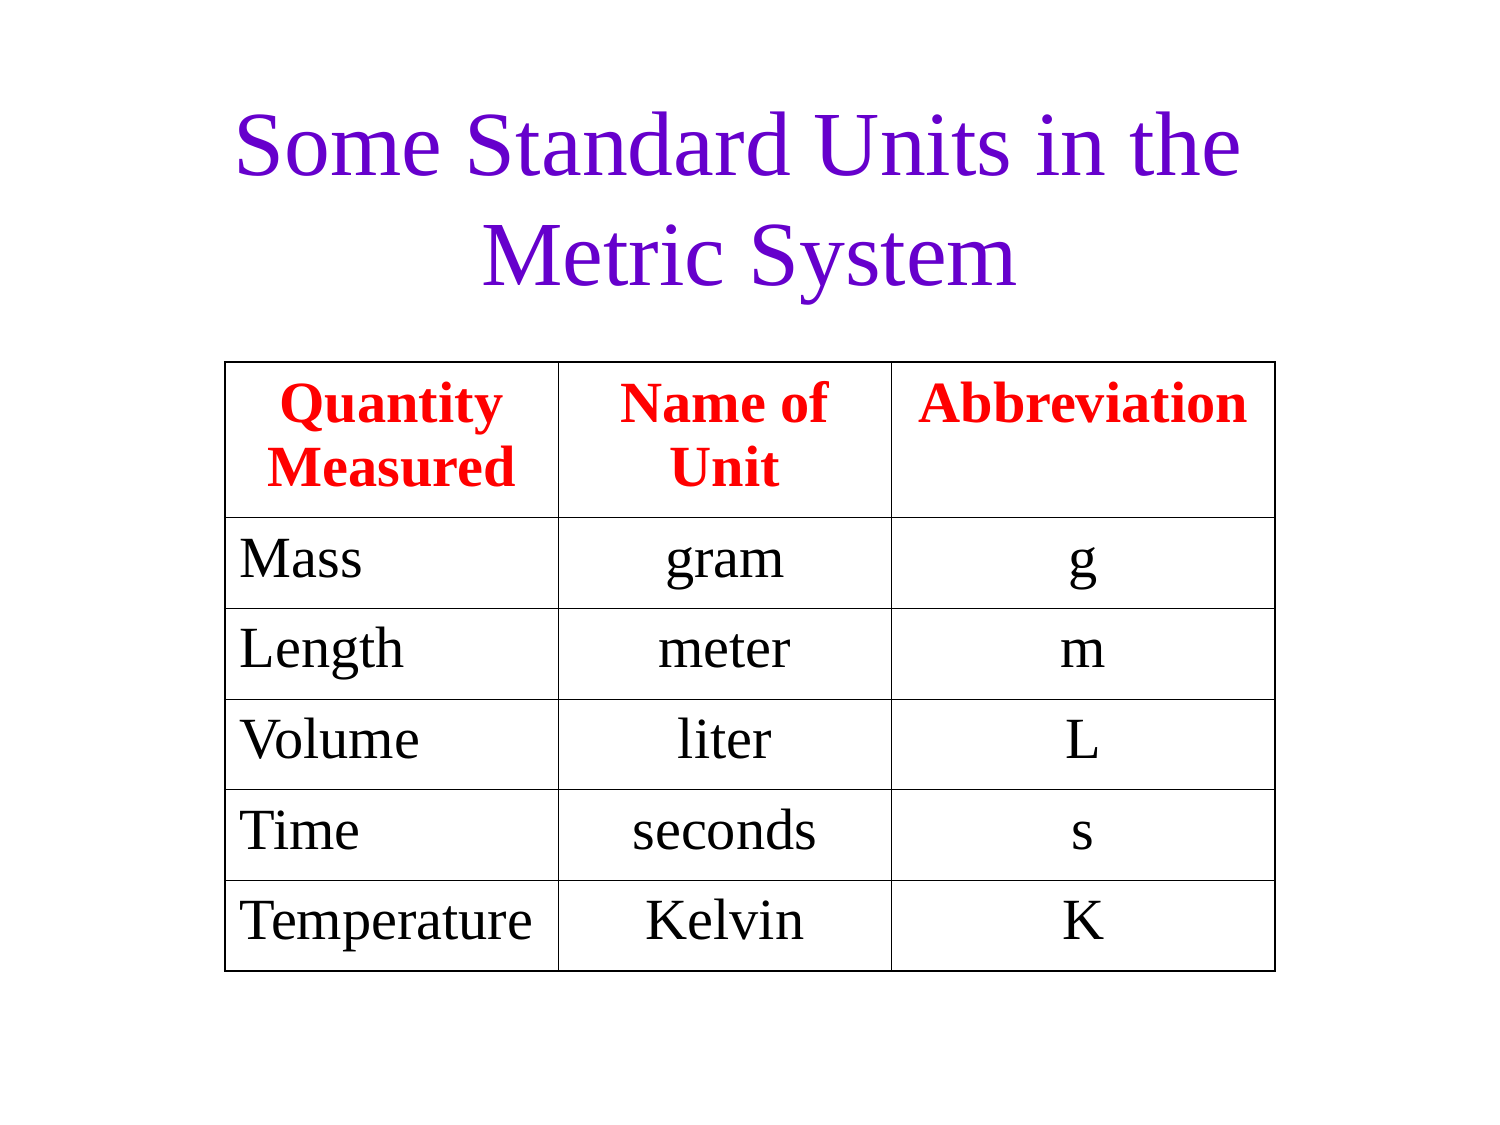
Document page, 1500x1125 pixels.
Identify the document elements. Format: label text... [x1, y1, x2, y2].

table_cell Mass [226, 518, 558, 608]
text_box Some Standard Units in the Metric System [112, 99, 1388, 288]
table_cell Volume [226, 700, 558, 789]
table_header Name of Unit [559, 363, 891, 517]
table_cell liter [559, 700, 891, 789]
table_cell m [892, 609, 1274, 699]
table_cell Kelvin [559, 881, 891, 970]
table_header Abbreviation [892, 363, 1274, 517]
table_cell s [892, 790, 1274, 880]
table_cell K [892, 881, 1274, 970]
table_cell gram [559, 518, 891, 608]
table_cell Length [226, 609, 558, 699]
table_header Quantity Measured [226, 363, 558, 517]
table_cell g [892, 518, 1274, 608]
table_cell meter [559, 609, 891, 699]
table_cell seconds [559, 790, 891, 880]
table_cell L [892, 700, 1274, 789]
table_cell Temperature [226, 881, 558, 970]
table_cell Time [226, 790, 558, 880]
